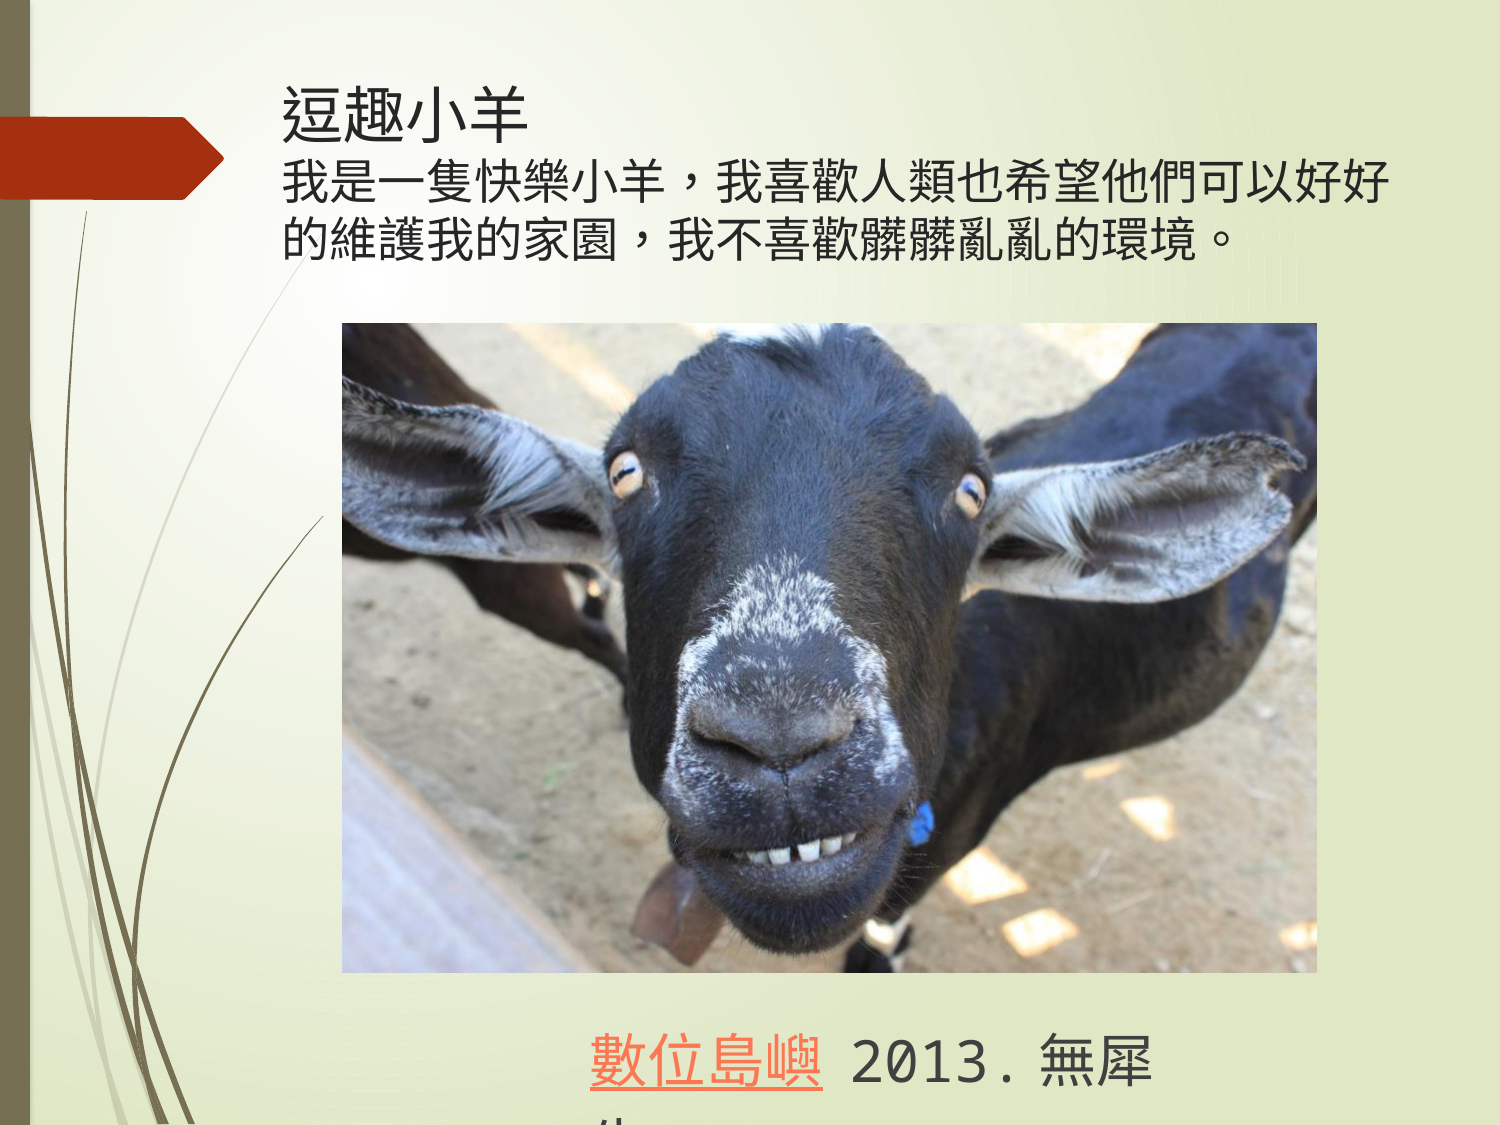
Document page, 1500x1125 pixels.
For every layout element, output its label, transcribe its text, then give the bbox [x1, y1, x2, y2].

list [342, 322, 1317, 974]
text_box 數位島嶼 2013.無犀牛 [574, 1017, 1196, 1107]
title 逗趣小羊 我是一隻快樂小羊，我喜歡人類也希望他們可以好好的維護我的家園，我不喜歡髒髒亂亂的環境。 [266, 68, 1453, 280]
